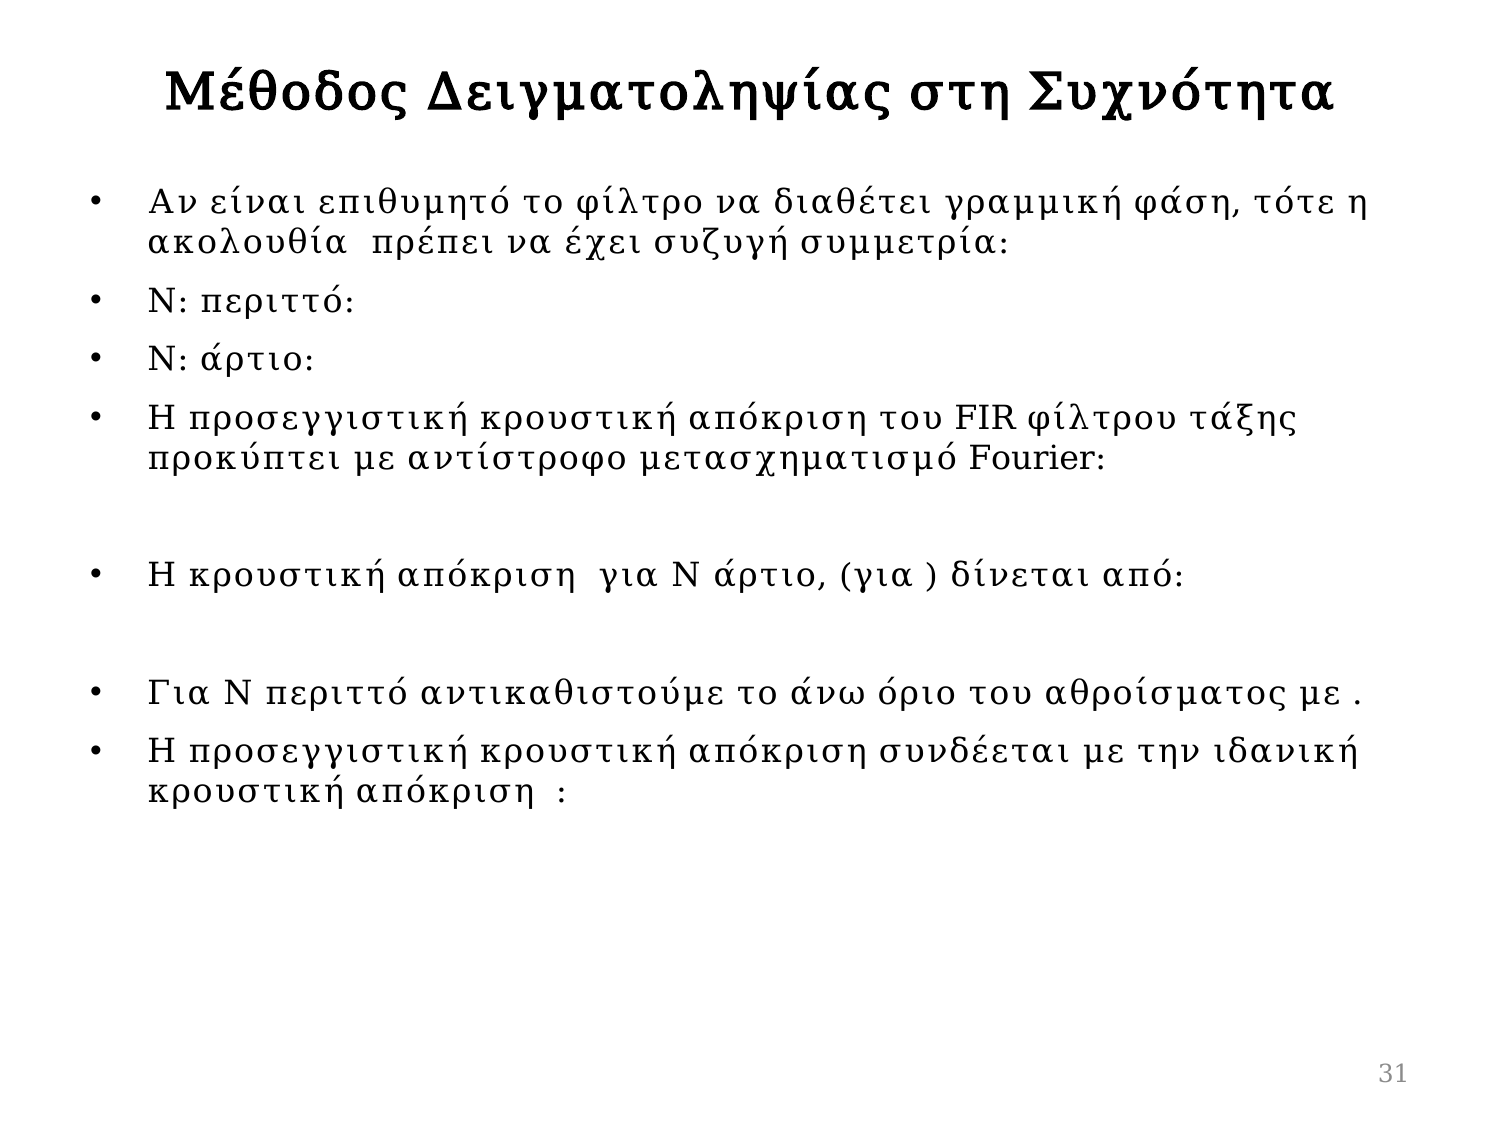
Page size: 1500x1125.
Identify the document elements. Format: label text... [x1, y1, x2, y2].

title Μέθοδος Δειγματοληψίας στη Συχνότητα [76, 19, 1424, 159]
slide_number 31 [1222, 1042, 1425, 1103]
